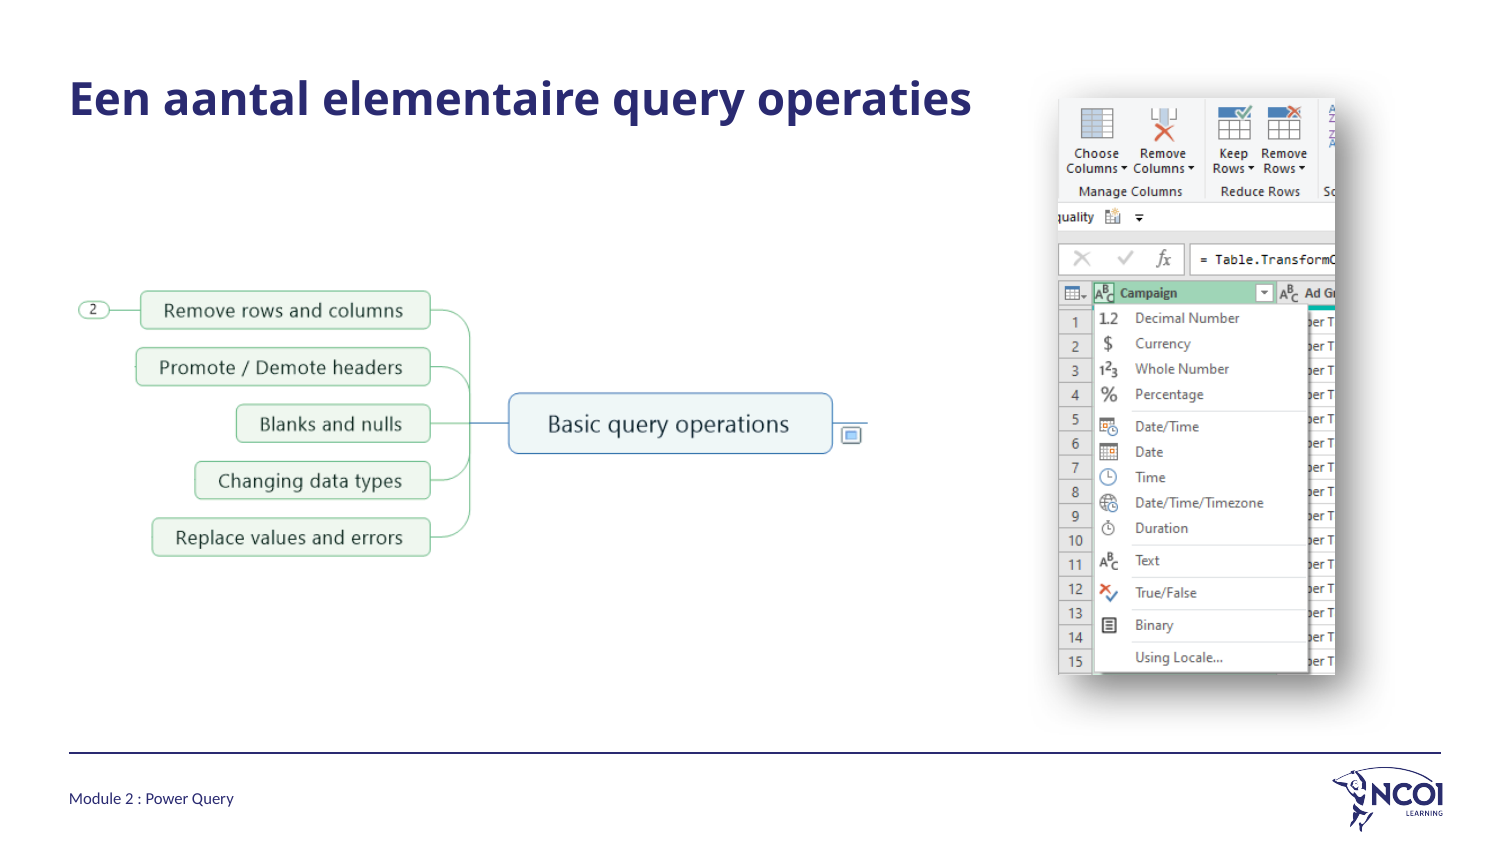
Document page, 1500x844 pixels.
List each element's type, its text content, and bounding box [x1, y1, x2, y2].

picture [1058, 98, 1335, 675]
title Een aantal elementaire query operaties [68, 23, 1264, 125]
footer Module 2 : Power Query [53, 775, 561, 821]
picture [1310, 743, 1465, 844]
picture [22, 233, 923, 611]
